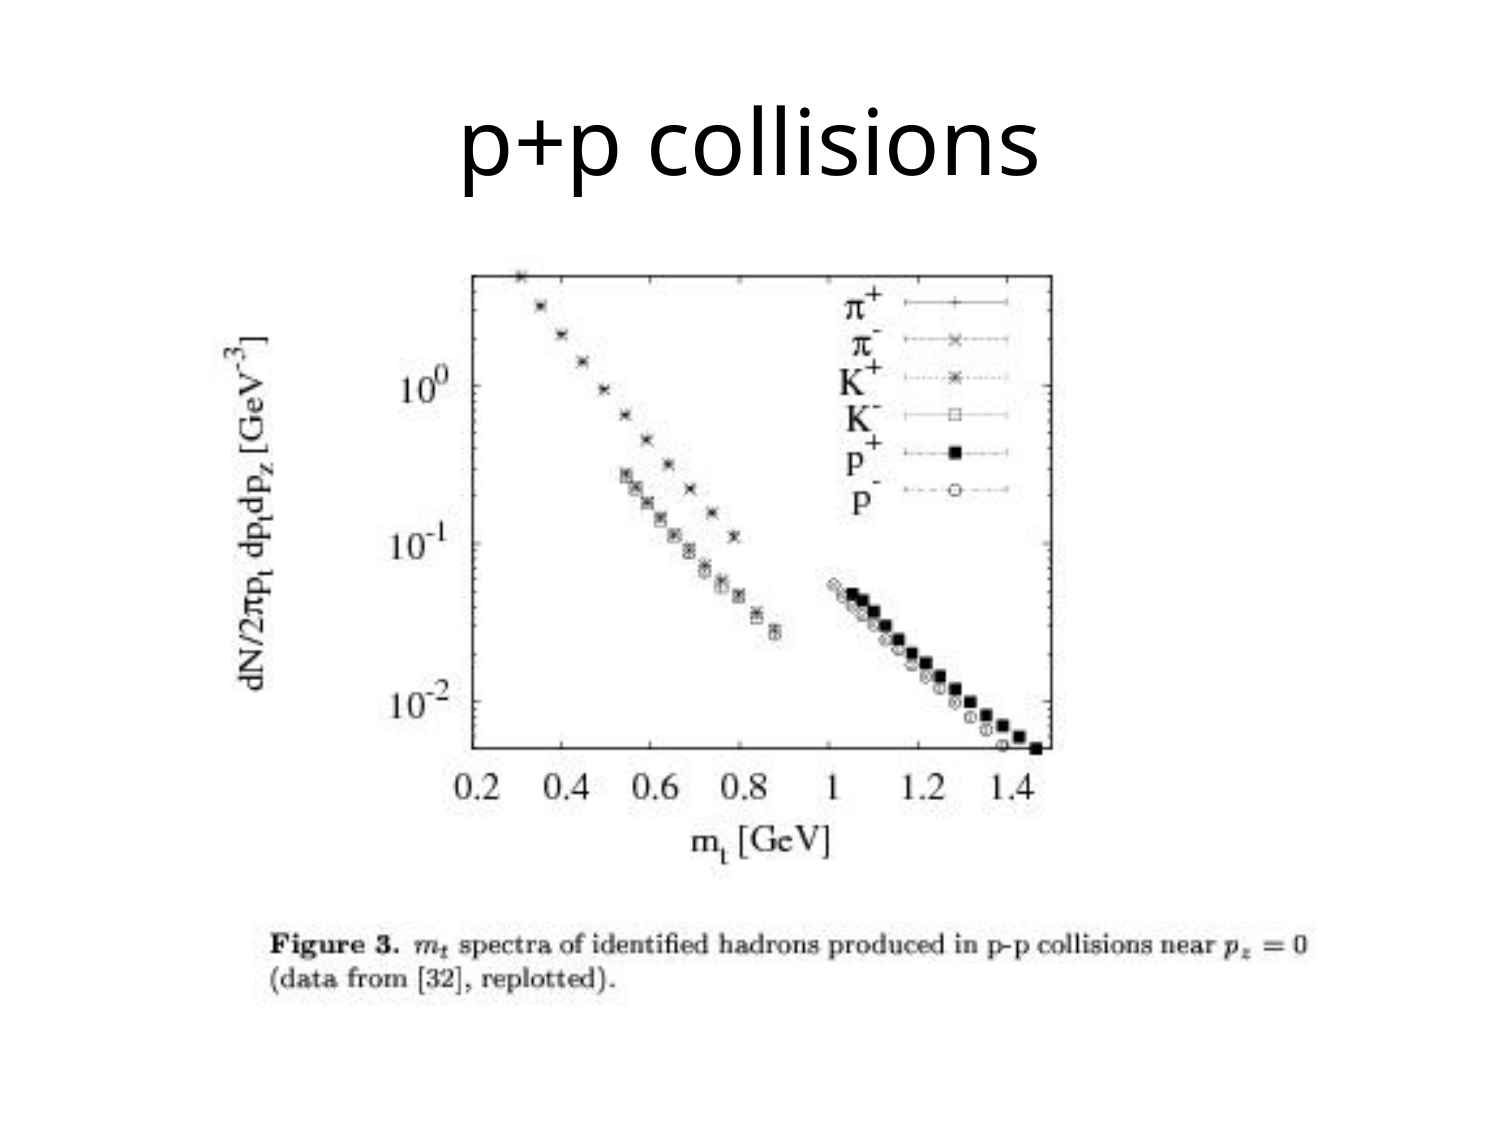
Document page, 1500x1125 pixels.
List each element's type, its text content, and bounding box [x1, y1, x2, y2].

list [128, 234, 1442, 1040]
title p+p collisions [75, 45, 1425, 233]
